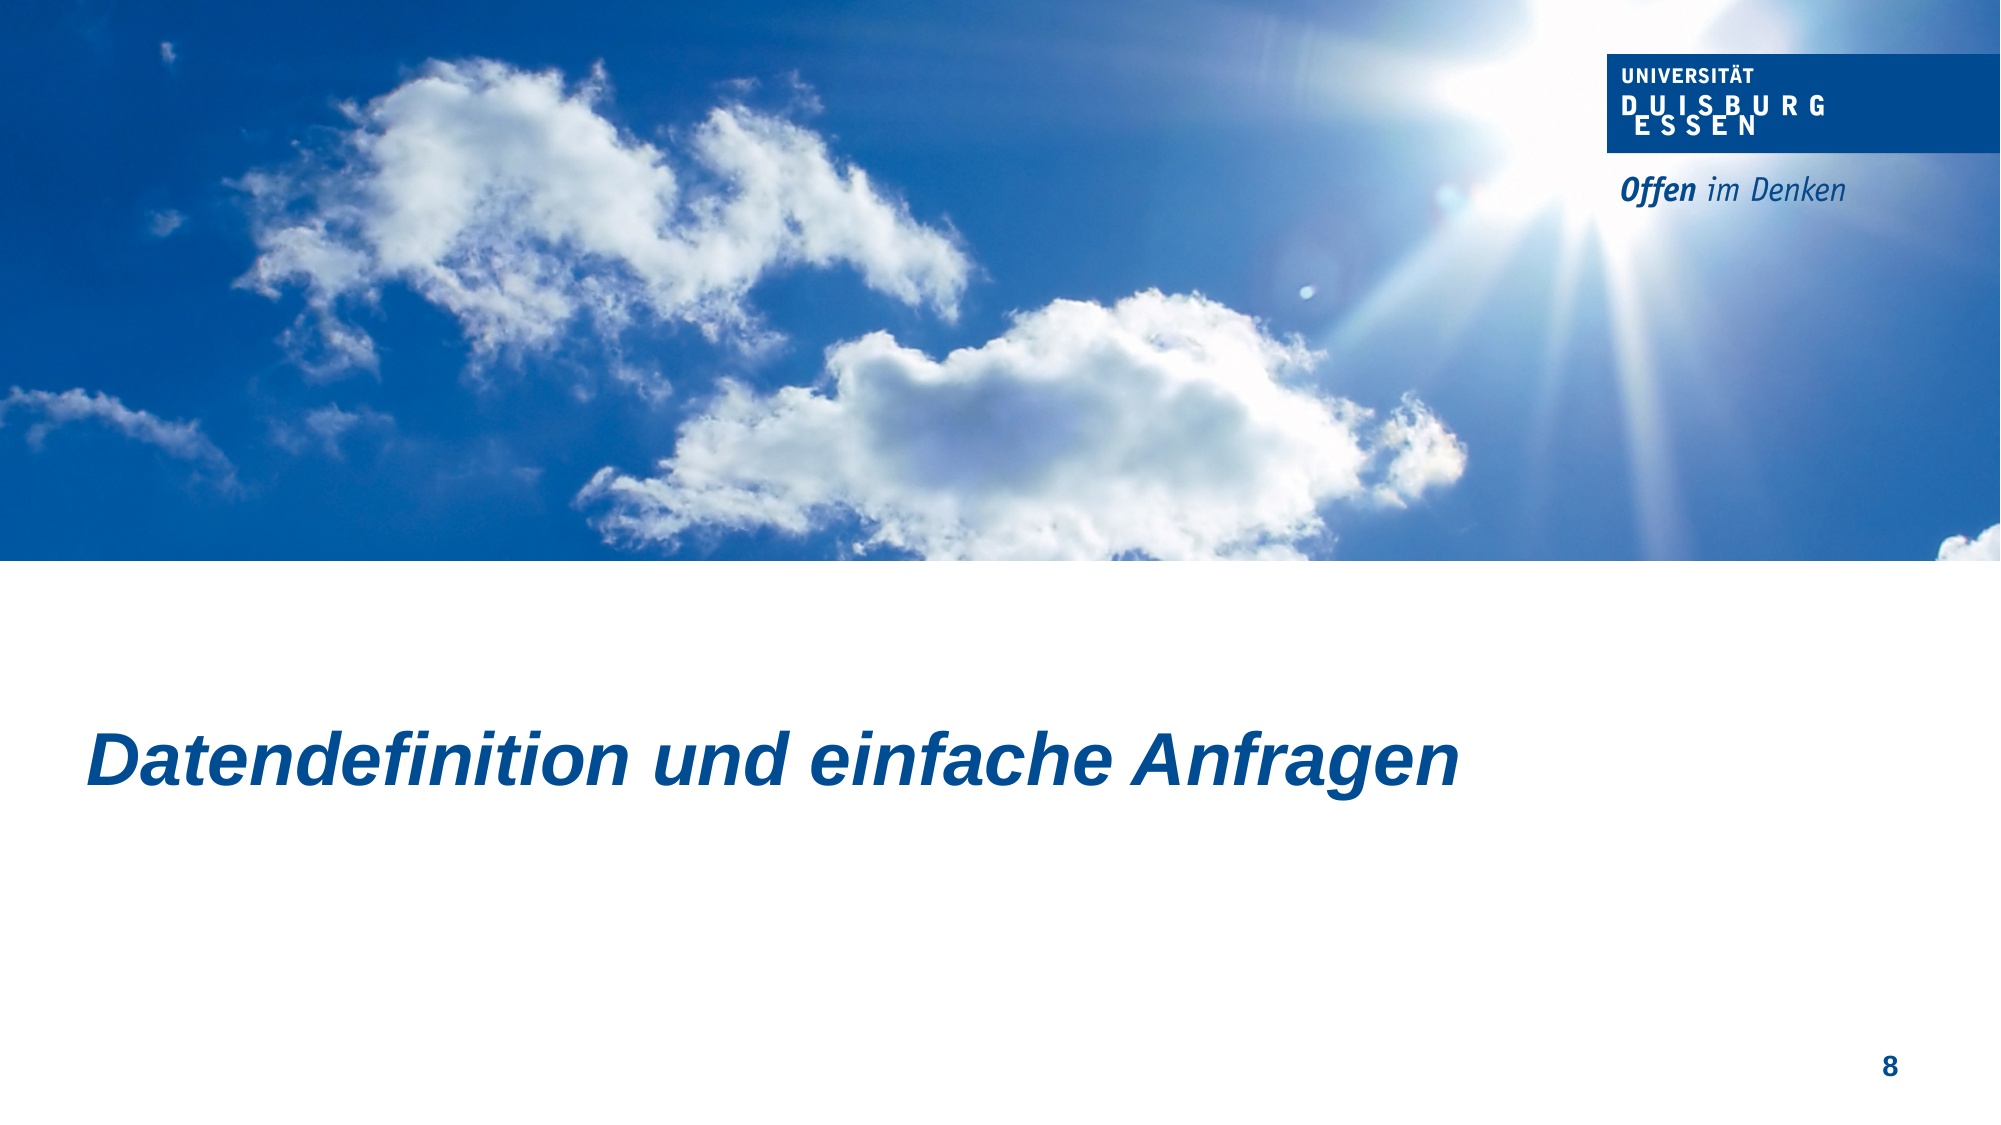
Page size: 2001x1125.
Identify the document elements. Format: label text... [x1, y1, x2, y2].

list Datendefinition und einfache Anfragen [86, 710, 1568, 789]
slide_number 8 [1677, 1039, 1914, 1081]
picture [0, 0, 2000, 561]
